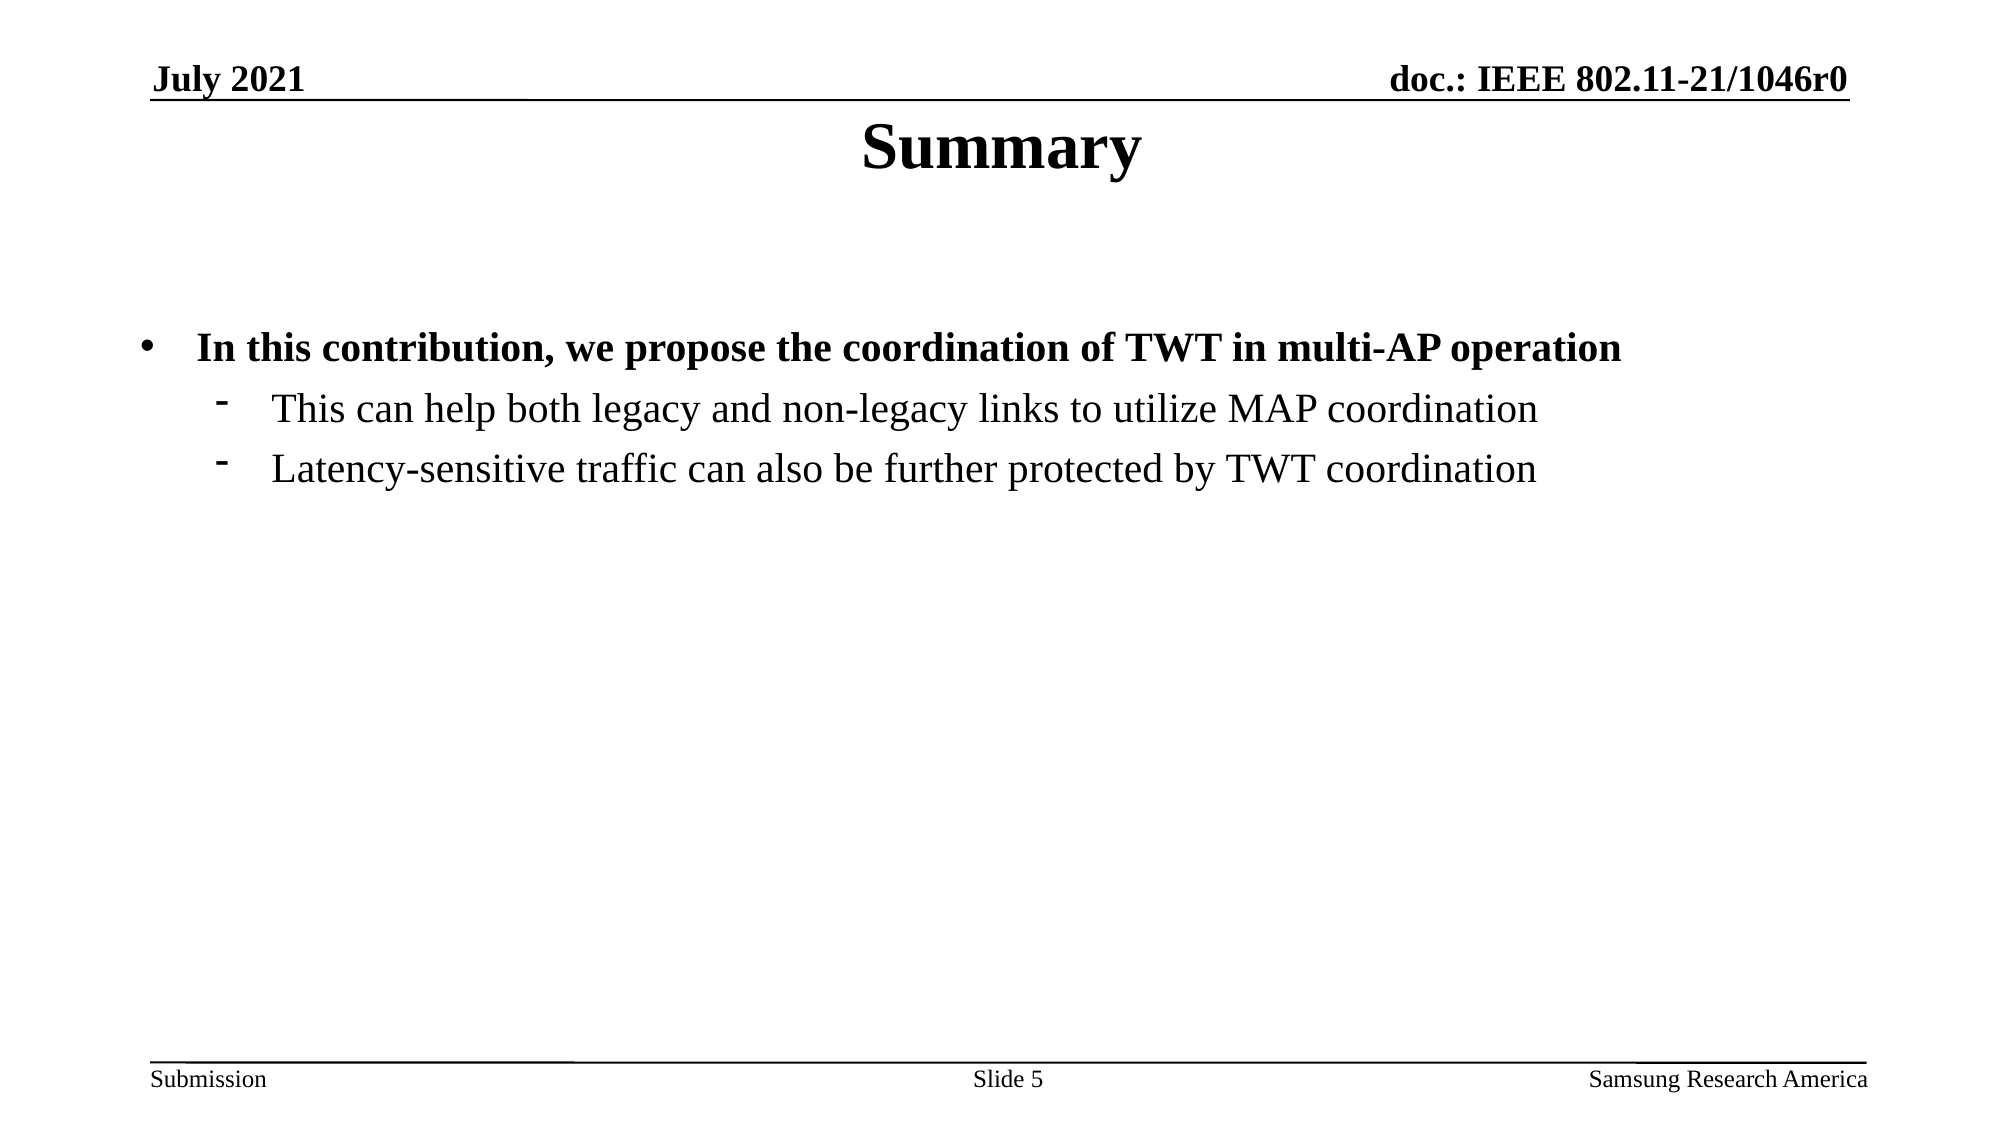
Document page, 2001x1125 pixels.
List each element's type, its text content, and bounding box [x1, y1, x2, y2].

title Summary [152, 54, 1853, 230]
slide_number Slide 5 [950, 1061, 1067, 1123]
list In this contribution, we propose the coordination of TWT in multi-AP operation This can help both legacy and non-legacy links to utilize MAP coordination Latency-sensitive traffic can also be further protected by TWT coordination [124, 187, 1825, 1017]
footer Samsung Research America [1171, 1061, 1869, 1093]
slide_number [152, 54, 563, 100]
